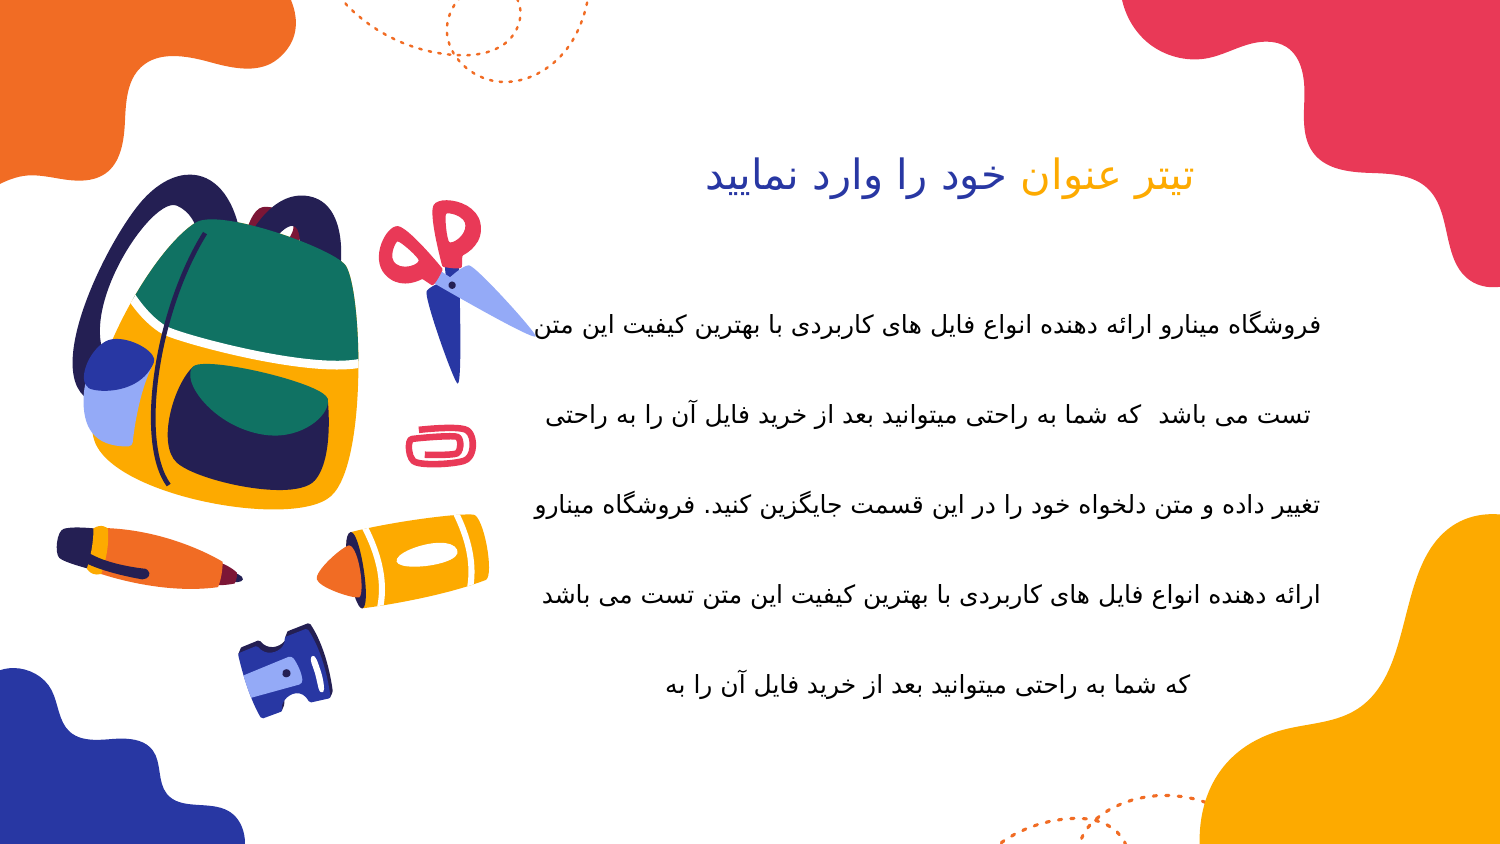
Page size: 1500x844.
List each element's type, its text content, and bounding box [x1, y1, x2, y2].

text_box تیتر عنوان خود را وارد نمایید [508, 115, 1392, 206]
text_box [26, 174, 538, 745]
text_box فروشگاه مینارو ارائه دهنده انواع فایل های کاربردی با بهترین کیفیت این متن تست می باشد که شما به راحتی میتوانید بعد از خرید فایل آن را به راحتی تغییر داده و متن دلخواه خود را در این قسمت جایگزین کنید. فروشگاه مینارو ارائه دهنده انواع فایل های کاربردی با بهترین کیفیت این متن تست می باشد که شما به راحتی میتوانید بعد از خرید فایل آن را به [541, 241, 1351, 706]
